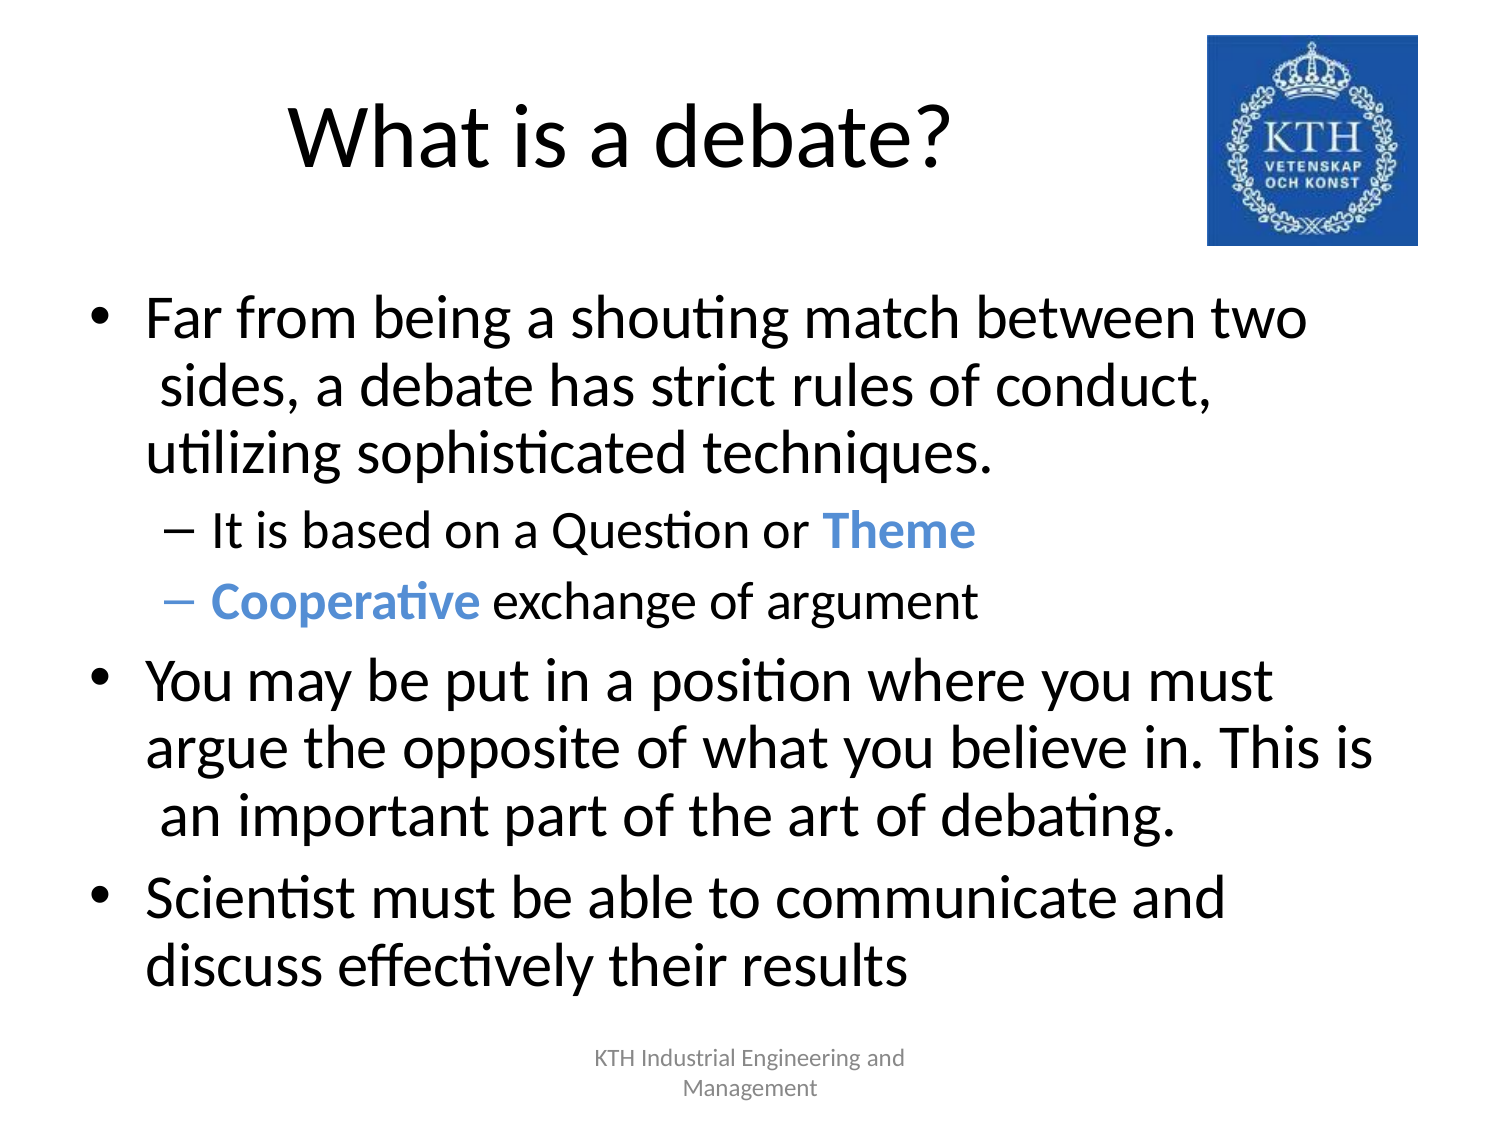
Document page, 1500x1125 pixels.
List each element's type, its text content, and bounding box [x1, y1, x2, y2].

footer KTH Industrial Engineering and Management [592, 1045, 908, 1125]
text_box Far from being a shouting match between two sides, a debate has strict rules of conduct, utilizing sophisticated techniques. It is based on a Question or Theme Cooperative exchange of argument You may be put in a position where you must argue the opposite of what you believe in. This is an important part of the art of debating. Scientist must be able to communicate and discuss effectively their results [87, 275, 1384, 999]
title What is a debate? [285, 73, 961, 264]
text_box [1207, 35, 1418, 246]
